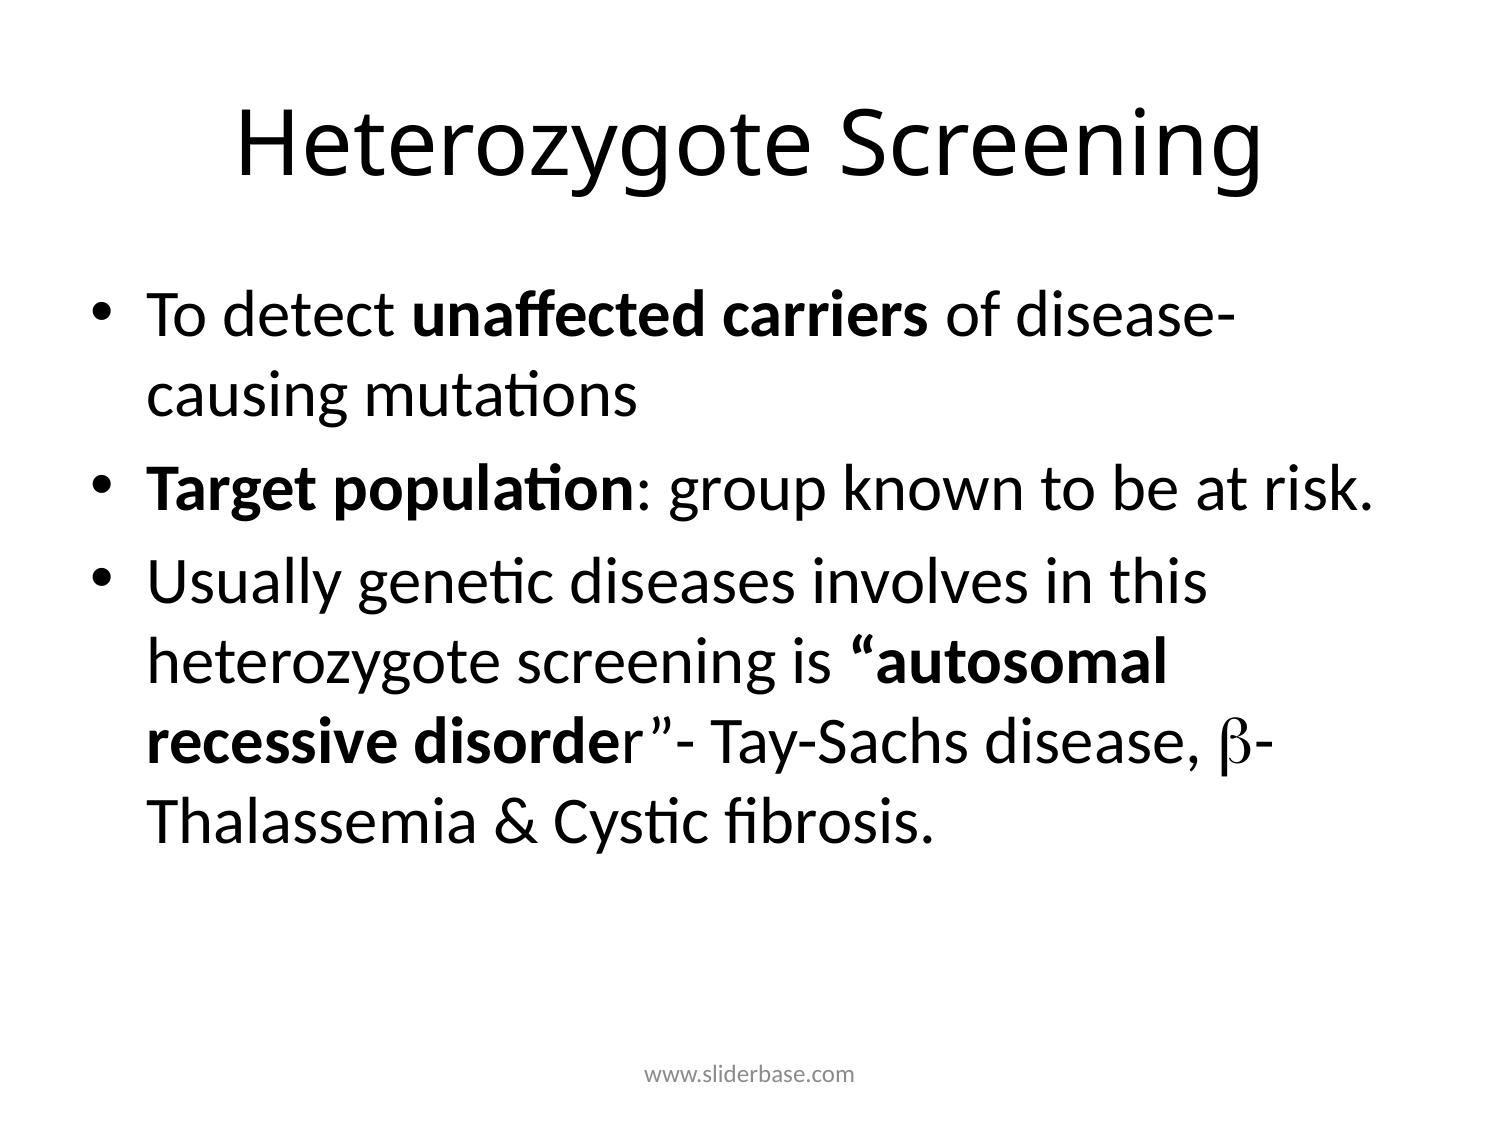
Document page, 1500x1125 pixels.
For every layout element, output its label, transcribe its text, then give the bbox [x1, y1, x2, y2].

footer www.sliderbase.com [512, 1042, 988, 1103]
title Heterozygote Screening [75, 45, 1425, 233]
list To detect unaffected carriers of disease-causing mutations Target population: group known to be at risk. Usually genetic diseases involves in this heterozygote screening is “autosomal recessive disorder”- Tay-Sachs disease, -Thalassemia & Cystic fibrosis. [75, 262, 1425, 1005]
